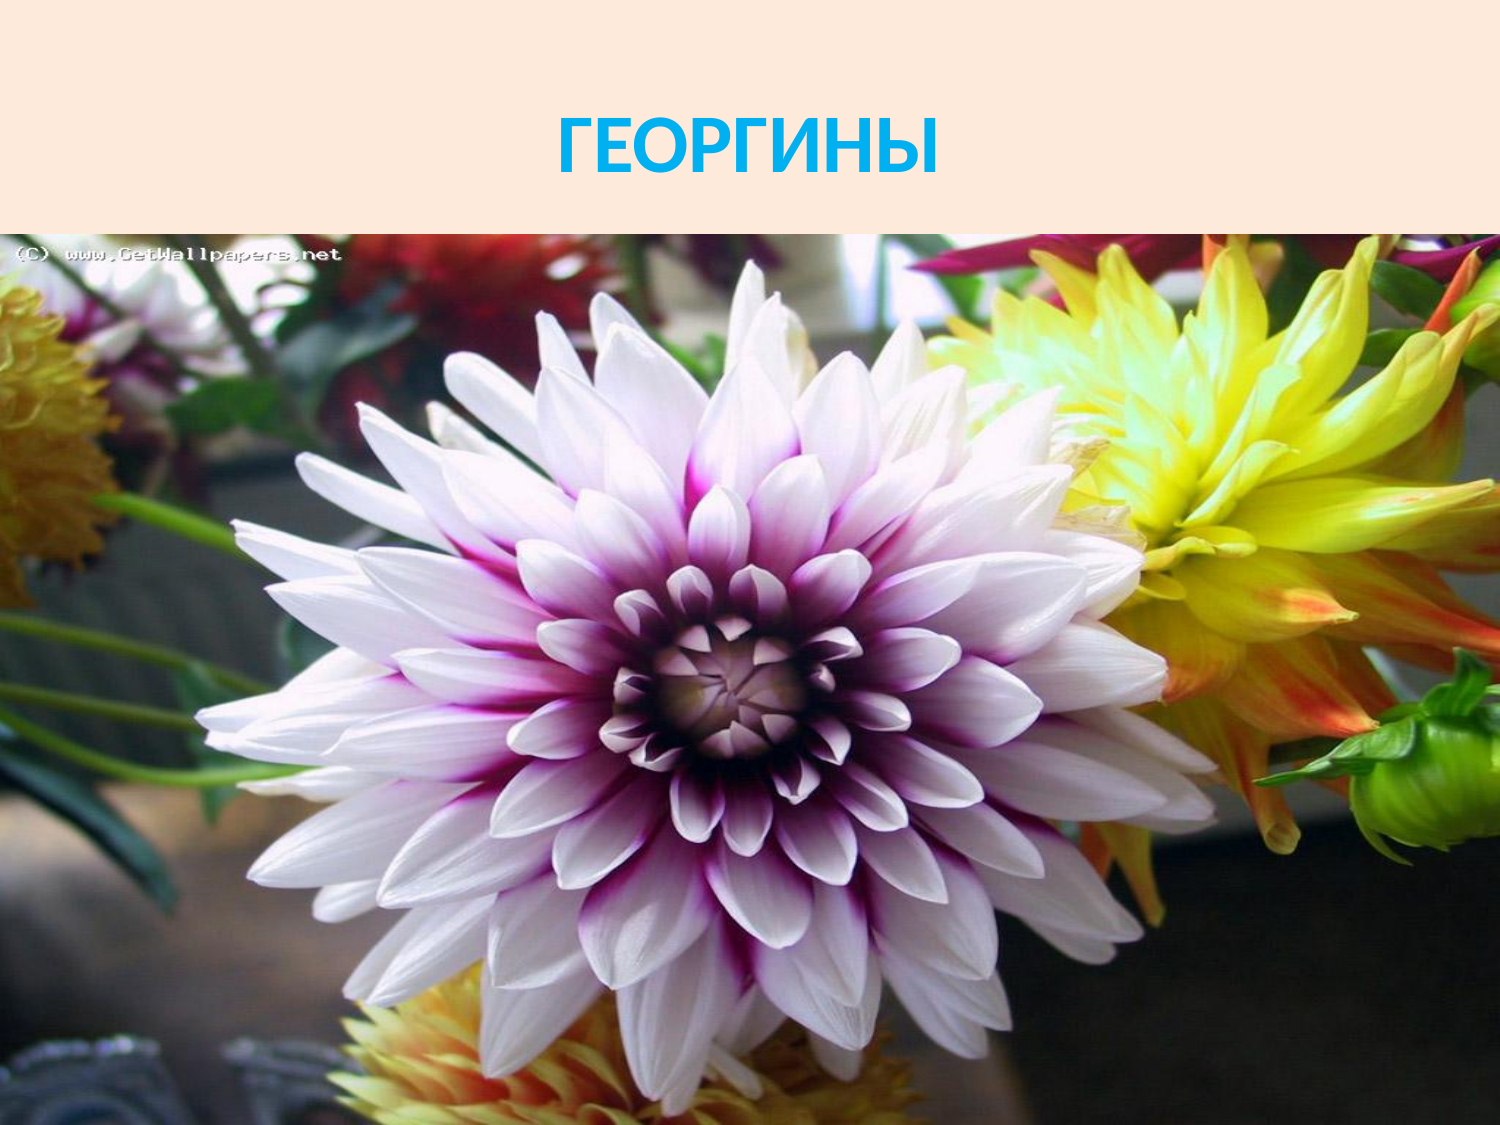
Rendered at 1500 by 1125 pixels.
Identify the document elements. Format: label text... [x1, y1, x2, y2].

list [0, 234, 1500, 1125]
title ГЕОРГИНЫ [75, 45, 1425, 233]
